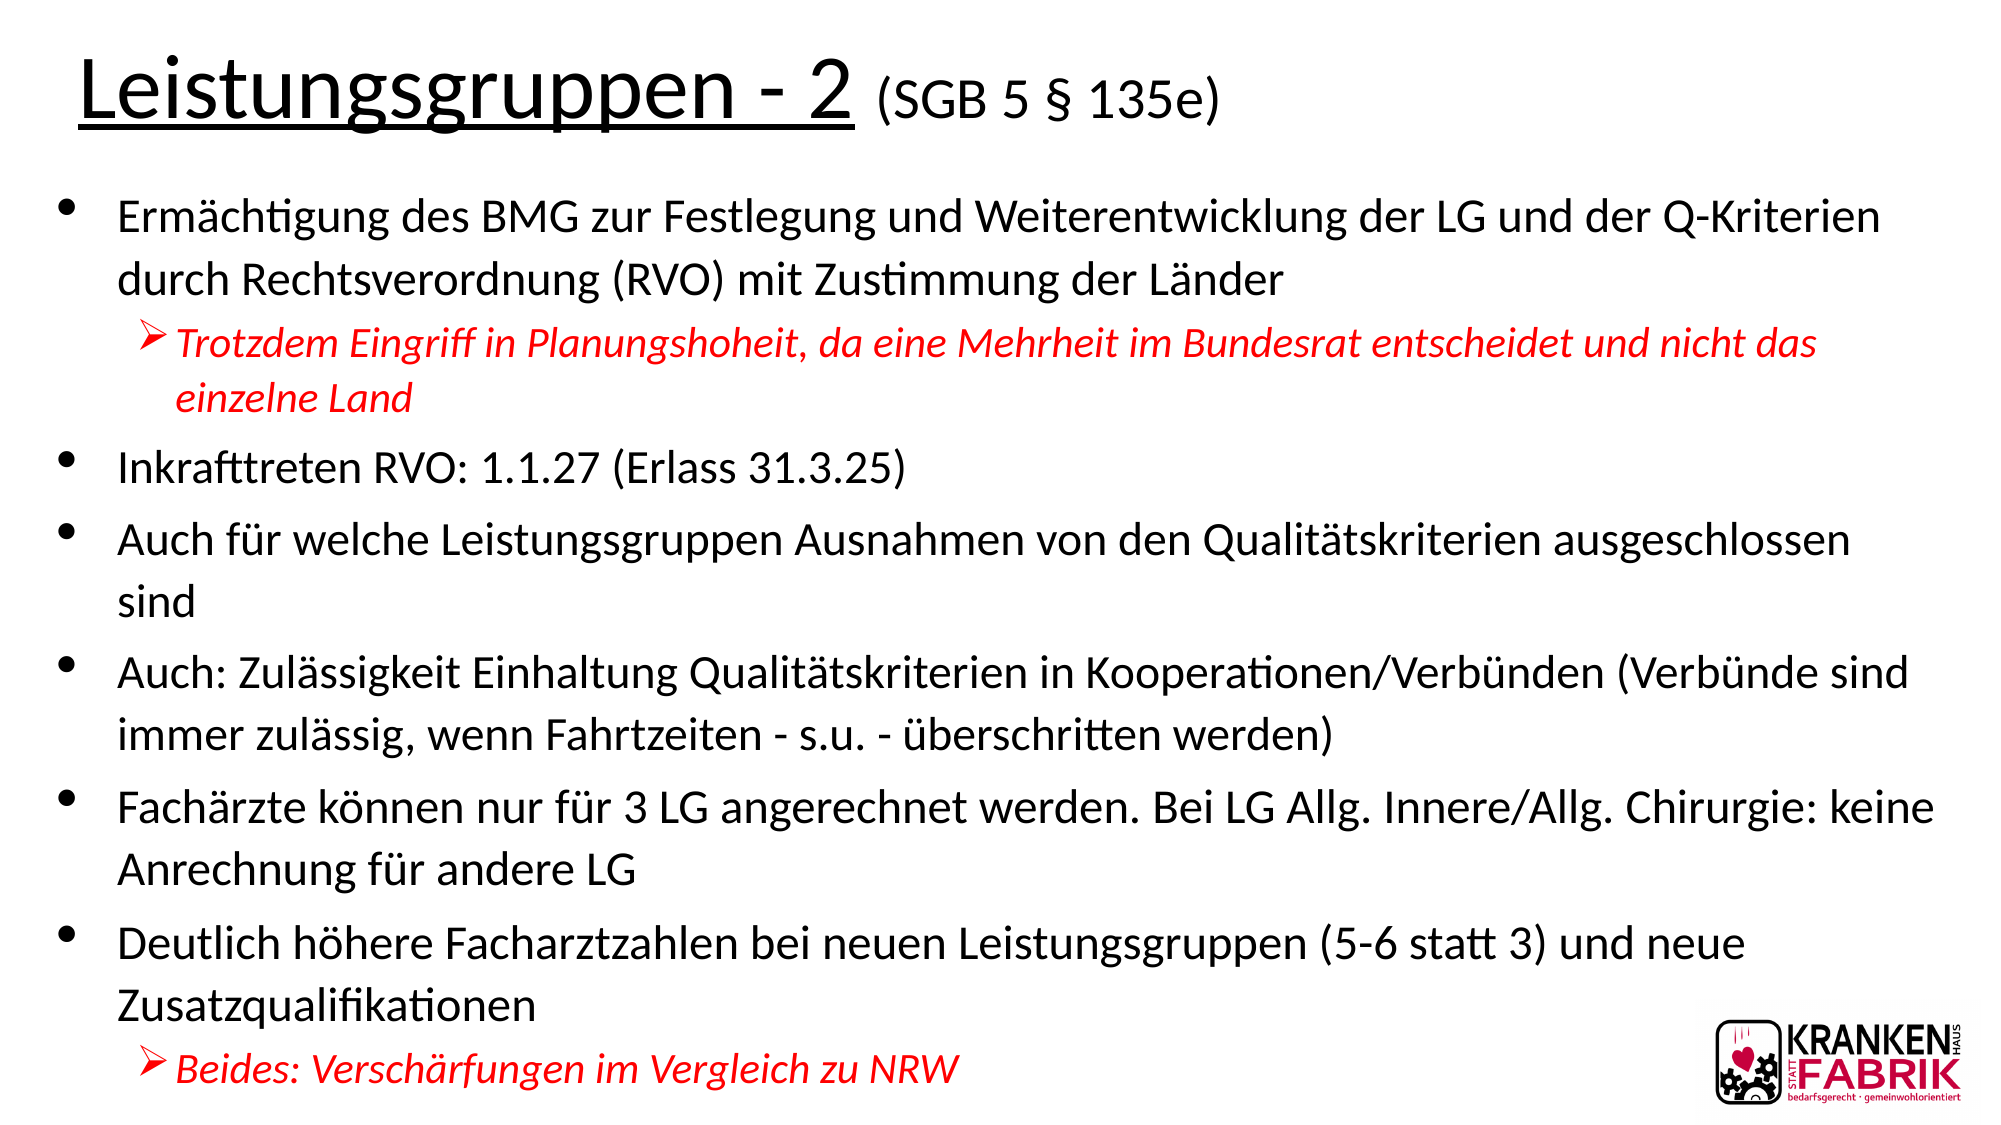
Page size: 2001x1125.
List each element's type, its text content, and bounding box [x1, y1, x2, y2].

picture [1695, 999, 1981, 1125]
list Ermächtigung des BMG zur Festlegung und Weiterentwicklung der LG und der Q-Kriterien durch Rechtsverordnung (RVO) mit Zustimmung der Länder Trotzdem Eingriff in Planungshoheit, da eine Mehrheit im Bundesrat entscheidet und nicht das einzelne Land Inkrafttreten RVO: 1.1.27 (Erlass 31.3.25) Auch für welche Leistungsgruppen Ausnahmen von den Qualitätskriterien ausgeschlossen sind Auch: Zulässigkeit Einhaltung Qualitätskriterien in Kooperationen/Verbünden (Verbünde sind immer zulässig, wenn Fahrtzeiten - s.u. - überschritten werden) Fachärzte können nur für 3 LG angerechnet werden. Bei LG Allg. Innere/Allg. Chirurgie: keine Anrechnung für andere LG Deutlich höhere Facharztzahlen bei neuen Leistungsgruppen (5-6 statt 3) und neue Zusatzqualifikationen Beides: Verschärfungen im Vergleich zu NRW [43, 172, 1957, 1101]
title Leistungsgruppen - 2 (SGB 5 § 135e) [63, 0, 1877, 172]
